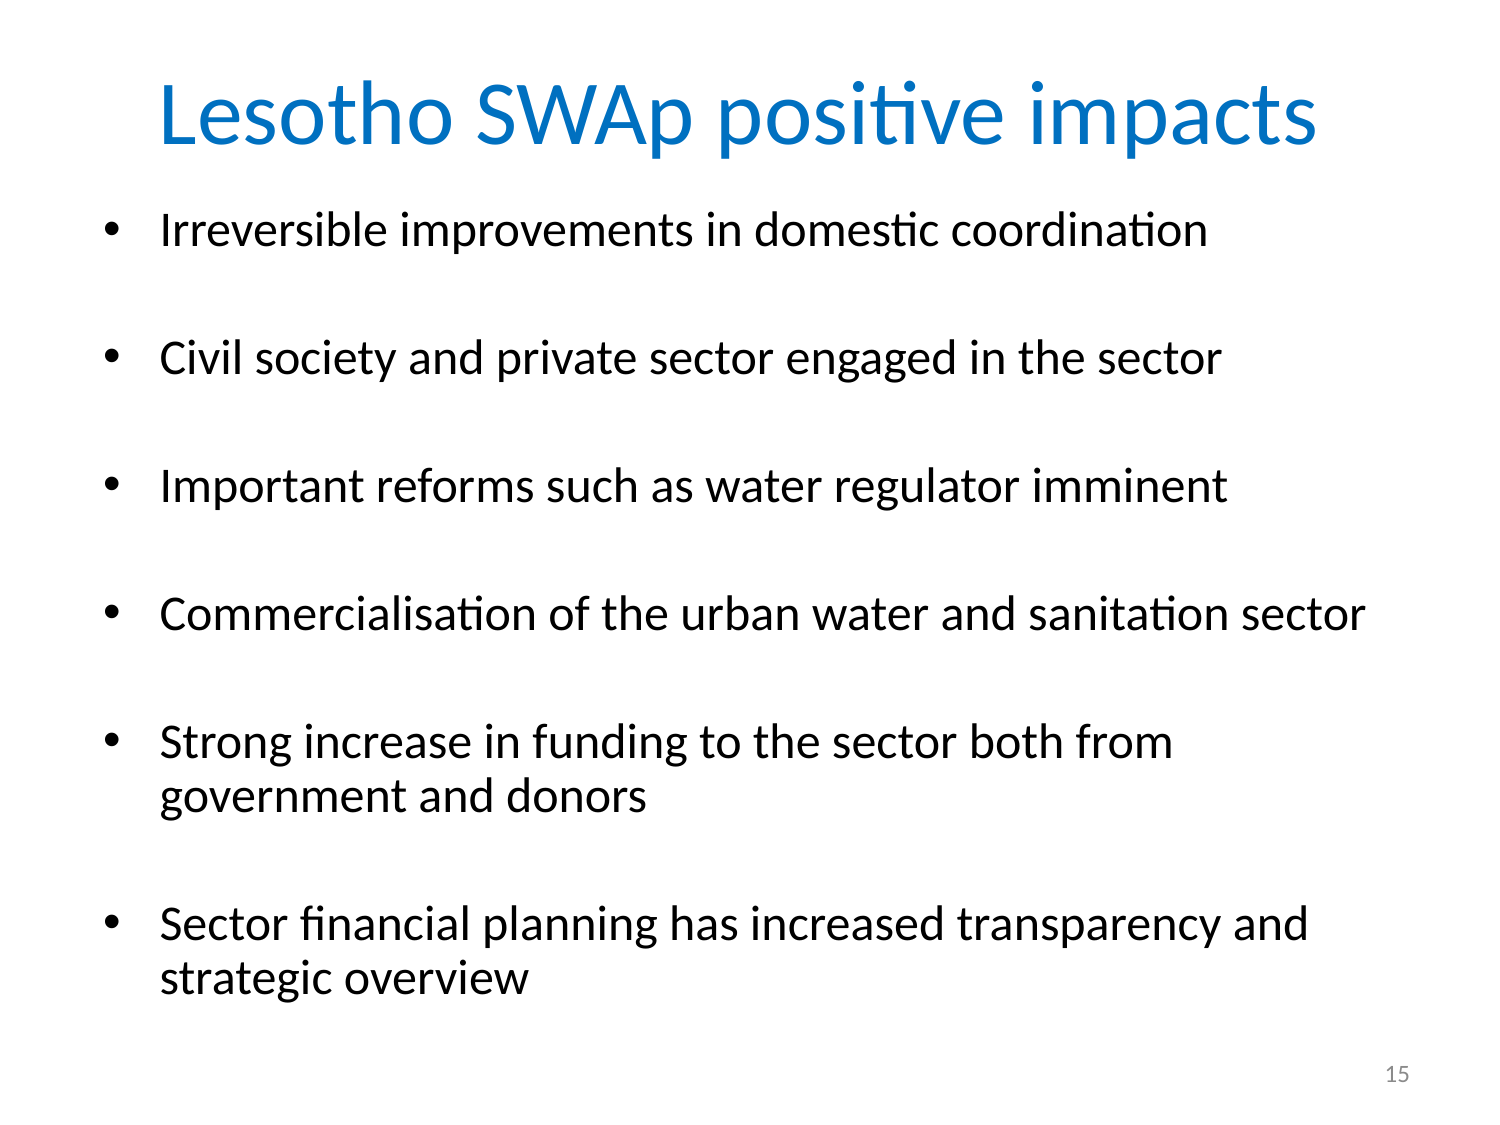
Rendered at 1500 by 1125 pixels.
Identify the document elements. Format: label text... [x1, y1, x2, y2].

text_box Irreversible improvements in domestic coordination Civil society and private sector engaged in the sector Important reforms such as water regulator imminent Commercialisation of the urban water and sanitation sector Strong increase in funding to the sector both from government and donors Sector financial planning has increased transparency and strategic overview [88, 196, 1439, 1010]
slide_number 15 [1074, 1042, 1425, 1103]
text_box Lesotho SWAp positive impacts [74, 45, 1425, 190]
